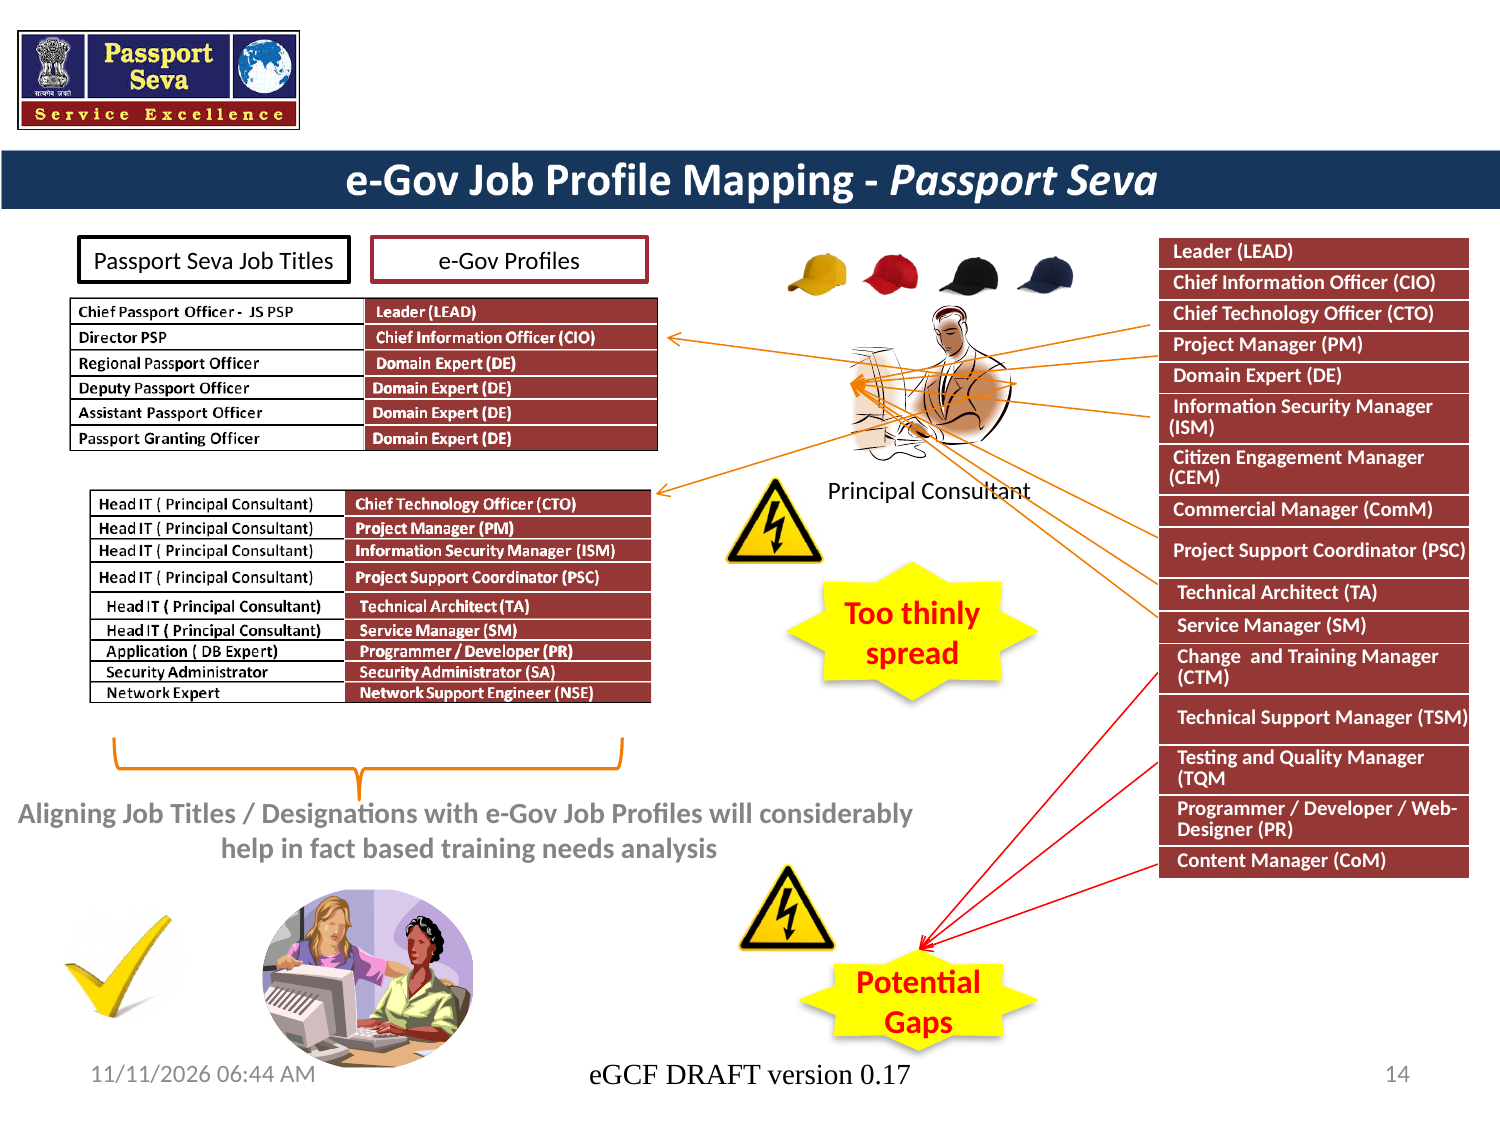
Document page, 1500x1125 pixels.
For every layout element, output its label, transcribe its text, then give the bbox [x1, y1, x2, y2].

table_cell Technical Support Manager (TSM) [1182, 695, 1469, 744]
text_box Too thinly spread [786, 561, 1039, 692]
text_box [1155, 355, 1159, 384]
table_cell Domain Expert (DE) [1162, 363, 1469, 393]
picture [849, 304, 1017, 463]
footer eGCF DRAFT version 0.17 [512, 1042, 988, 1103]
picture [724, 495, 826, 564]
picture [737, 862, 838, 952]
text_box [655, 390, 851, 495]
table_cell Change and Training Manager (CTM) [1159, 644, 1469, 693]
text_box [918, 761, 1159, 951]
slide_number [75, 1042, 425, 1103]
text_box Principal Consultant [829, 472, 964, 512]
table_cell Content Manager (CoM) [1182, 847, 1469, 878]
table_cell Chief Technology Officer (CTO) [1159, 301, 1469, 330]
table_cell Commercial Manager (ComM) [1208, 496, 1469, 526]
table_cell Citizen Engagement Manager (CEM) [1208, 445, 1469, 494]
slide_number 14 [1074, 1042, 1425, 1103]
picture [62, 899, 188, 1019]
picture [0, 149, 1500, 211]
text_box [899, 690, 1178, 932]
table_cell Testing and Quality Manager (TQM [1182, 746, 1469, 794]
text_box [969, 429, 1205, 573]
text_box [113, 737, 623, 787]
text_box e-Gov Profiles [370, 235, 649, 284]
table_cell Project Manager (PM) [1159, 332, 1469, 361]
table_cell Project Support Coordinator (PSC) [1206, 528, 1469, 577]
text_box Aligning Job Titles / Designations with e-Gov Job Profiles will considerably help in fact based training needs analysis [3, 787, 894, 873]
table_cell Service Manager (SM) [1159, 612, 1469, 643]
picture [262, 887, 476, 1071]
table_cell Information Security Manager (ISM) [1170, 394, 1469, 443]
text_box Passport Seva Job Titles [77, 235, 351, 284]
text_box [787, 249, 1076, 301]
table_cell Technical Architect (TA) [1159, 579, 1469, 610]
table_header Leader (LEAD) [1159, 238, 1469, 268]
table_cell Chief Information Officer (CIO) [1159, 270, 1469, 299]
picture [60, 288, 667, 461]
picture [80, 479, 652, 712]
table_cell Programmer / Developer / Web-Designer (PR) [1182, 796, 1469, 845]
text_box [1009, 389, 1165, 410]
text_box Potential Gaps [799, 952, 1039, 1042]
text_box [1016, 324, 1151, 384]
picture [17, 30, 301, 131]
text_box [987, 412, 1192, 428]
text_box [673, 337, 851, 384]
